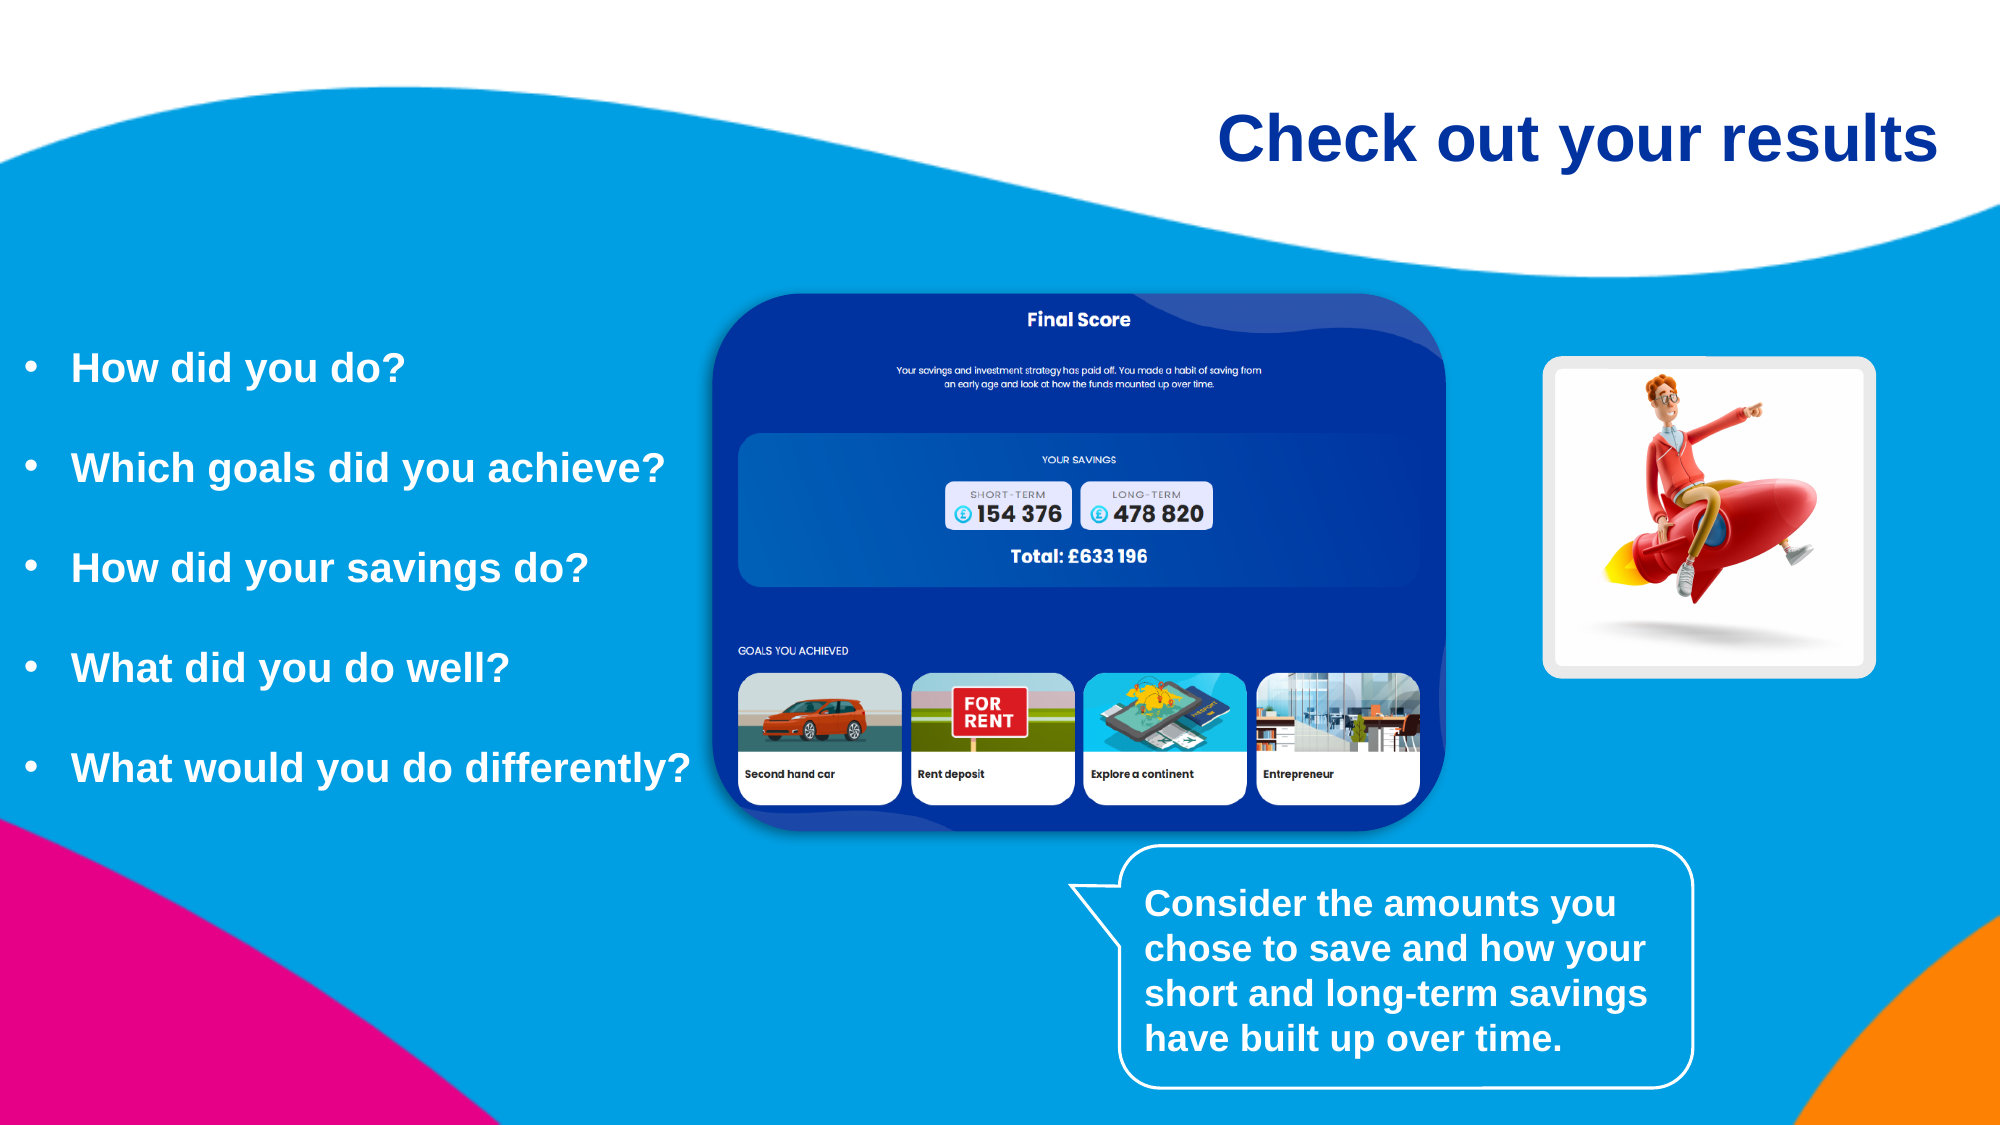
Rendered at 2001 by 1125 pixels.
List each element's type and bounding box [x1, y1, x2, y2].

picture [245, 761, 264, 782]
picture [74, 554, 97, 581]
picture [357, 461, 361, 481]
picture [284, 660, 305, 682]
picture [438, 560, 450, 581]
picture [322, 560, 334, 581]
picture [103, 360, 124, 382]
picture [573, 460, 592, 482]
picture [0, 0, 2000, 278]
picture [74, 354, 97, 381]
picture [270, 360, 291, 382]
picture [213, 661, 218, 681]
picture [26, 761, 36, 771]
picture [346, 652, 366, 682]
picture [235, 460, 256, 482]
picture [271, 752, 276, 781]
picture [310, 661, 322, 682]
picture [669, 754, 689, 773]
picture [467, 752, 487, 782]
picture [541, 560, 562, 582]
picture [571, 760, 590, 782]
picture [332, 352, 352, 382]
picture [635, 752, 640, 781]
picture [309, 361, 315, 381]
picture [260, 661, 280, 690]
picture [371, 560, 392, 582]
picture [596, 760, 615, 781]
picture [210, 460, 229, 490]
picture [199, 561, 204, 581]
picture [296, 460, 314, 482]
picture [138, 760, 159, 782]
picture [113, 452, 132, 481]
picture [644, 454, 663, 473]
picture [532, 760, 551, 782]
picture [567, 554, 587, 573]
picture [72, 754, 109, 781]
picture [441, 660, 460, 682]
picture [318, 761, 338, 790]
picture [174, 452, 193, 481]
picture [72, 654, 109, 681]
picture [149, 460, 168, 482]
picture [503, 752, 529, 781]
picture [537, 452, 556, 481]
picture [466, 652, 470, 681]
picture [596, 461, 616, 481]
picture [260, 460, 281, 482]
picture [1543, 357, 1876, 678]
picture [367, 452, 387, 482]
picture [103, 560, 124, 582]
picture [199, 361, 204, 381]
picture [210, 552, 229, 582]
picture [26, 560, 36, 570]
picture [645, 761, 665, 790]
picture [296, 361, 308, 382]
picture [384, 354, 403, 373]
picture [72, 454, 109, 481]
picture [160, 755, 172, 782]
picture [282, 752, 301, 782]
picture [488, 654, 508, 673]
picture [619, 755, 630, 782]
picture [113, 652, 132, 681]
picture [246, 361, 266, 390]
picture [481, 560, 499, 582]
picture [477, 652, 482, 681]
picture [430, 760, 451, 782]
picture [368, 761, 380, 782]
picture [173, 352, 192, 382]
picture [342, 760, 363, 782]
picture [285, 452, 290, 481]
picture [620, 460, 639, 482]
picture [372, 660, 393, 682]
picture [454, 461, 473, 482]
picture [0, 818, 501, 1125]
picture [713, 294, 1445, 831]
picture [160, 655, 172, 682]
picture [358, 360, 379, 382]
picture [139, 461, 144, 481]
picture [516, 552, 535, 582]
picture [210, 352, 229, 382]
picture [185, 761, 216, 781]
picture [26, 460, 36, 470]
picture [187, 652, 206, 682]
picture [431, 561, 437, 581]
picture [489, 460, 510, 482]
picture [408, 661, 438, 681]
picture [427, 460, 448, 482]
picture [270, 560, 291, 582]
picture [224, 652, 243, 682]
picture [323, 661, 329, 681]
picture [419, 561, 424, 581]
picture [173, 552, 192, 582]
picture [556, 760, 568, 781]
picture [404, 752, 424, 782]
picture [246, 561, 266, 590]
picture [309, 561, 315, 581]
picture [26, 661, 36, 671]
picture [404, 461, 423, 490]
picture [513, 460, 532, 482]
picture [493, 761, 498, 781]
picture [296, 561, 308, 582]
picture [127, 561, 158, 581]
picture [127, 361, 158, 381]
picture [455, 560, 475, 590]
picture [1793, 915, 2000, 1125]
picture [381, 761, 387, 781]
picture [113, 752, 132, 781]
picture [330, 452, 350, 482]
picture [394, 561, 414, 581]
picture [138, 660, 159, 682]
picture [349, 560, 367, 582]
picture [563, 461, 568, 481]
picture [1069, 845, 1694, 1089]
picture [26, 361, 36, 371]
picture [219, 760, 240, 782]
